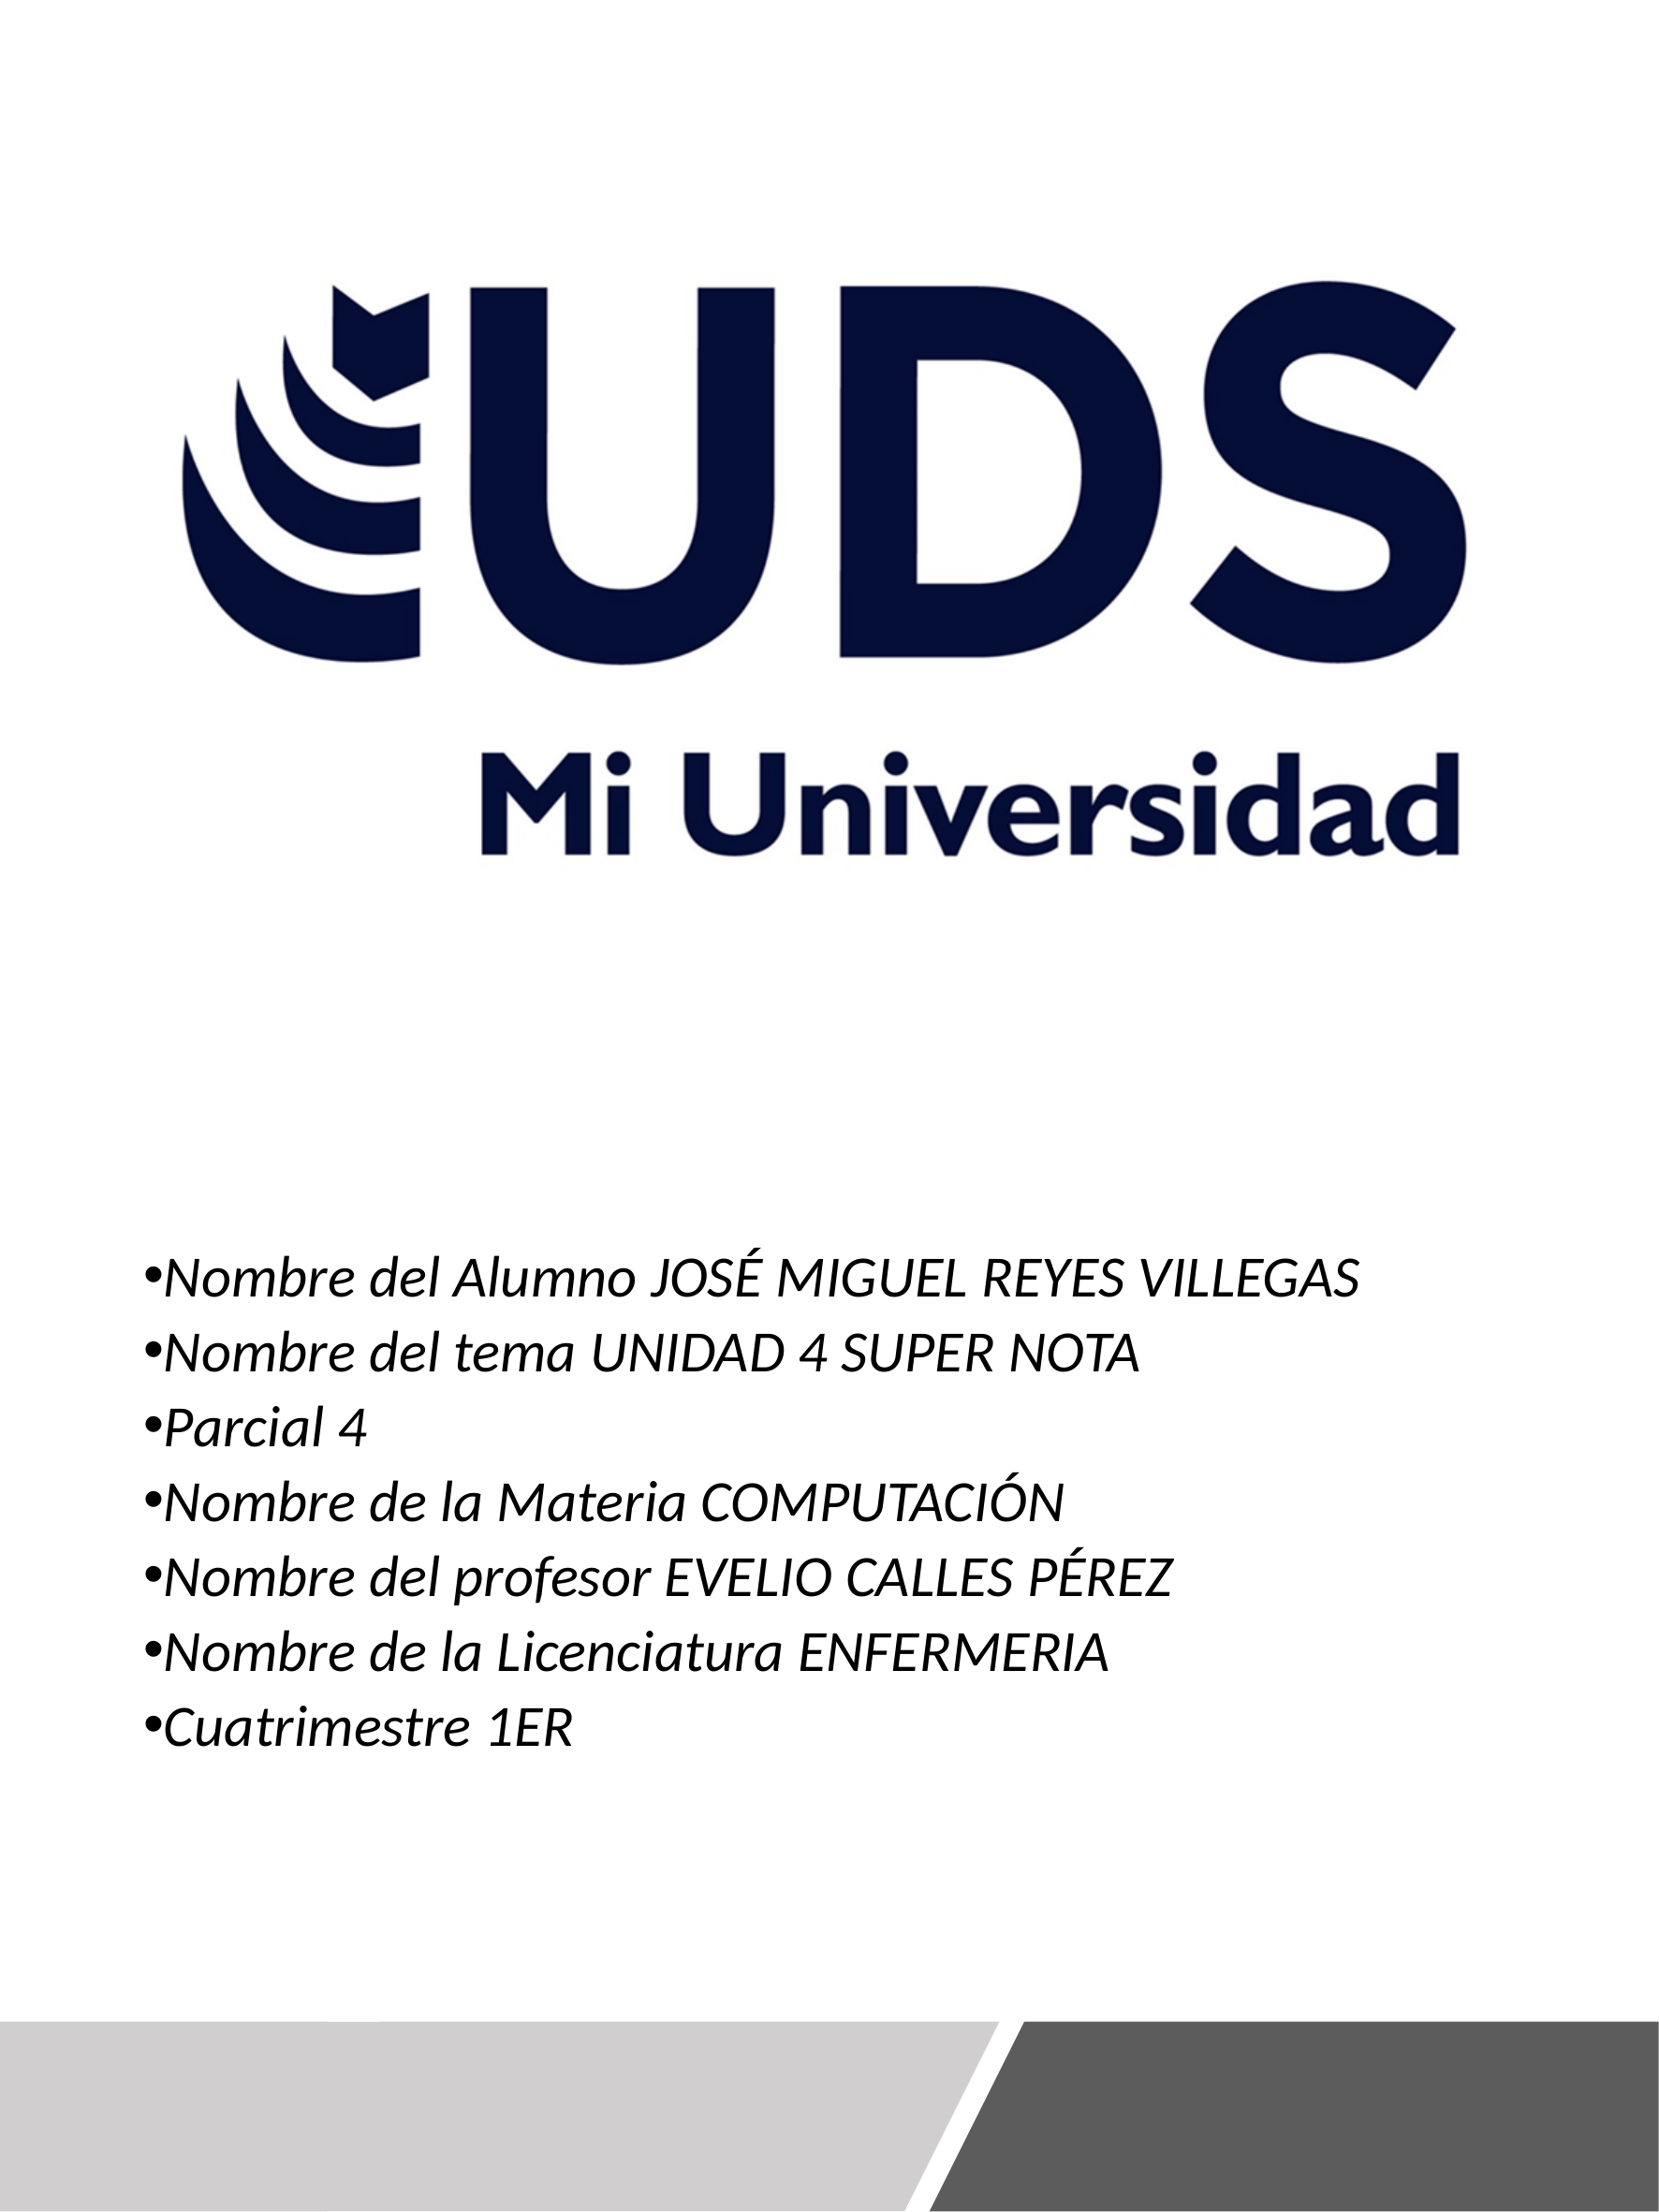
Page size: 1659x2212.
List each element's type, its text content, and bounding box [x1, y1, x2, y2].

picture [123, 242, 1524, 891]
text_box Nombre del Alumno JOSÉ MIGUEL REYES VILLEGAS Nombre del tema UNIDAD 4 SUPER NOTA Parcial 4 Nombre de la Materia COMPUTACIÓN Nombre del profesor EVELIO CALLES PÉREZ Nombre de la Licenciatura ENFERMERIA Cuatrimestre 1ER [129, 1092, 1524, 1913]
text_box [928, 2020, 1659, 2212]
text_box [0, 2020, 1002, 2212]
